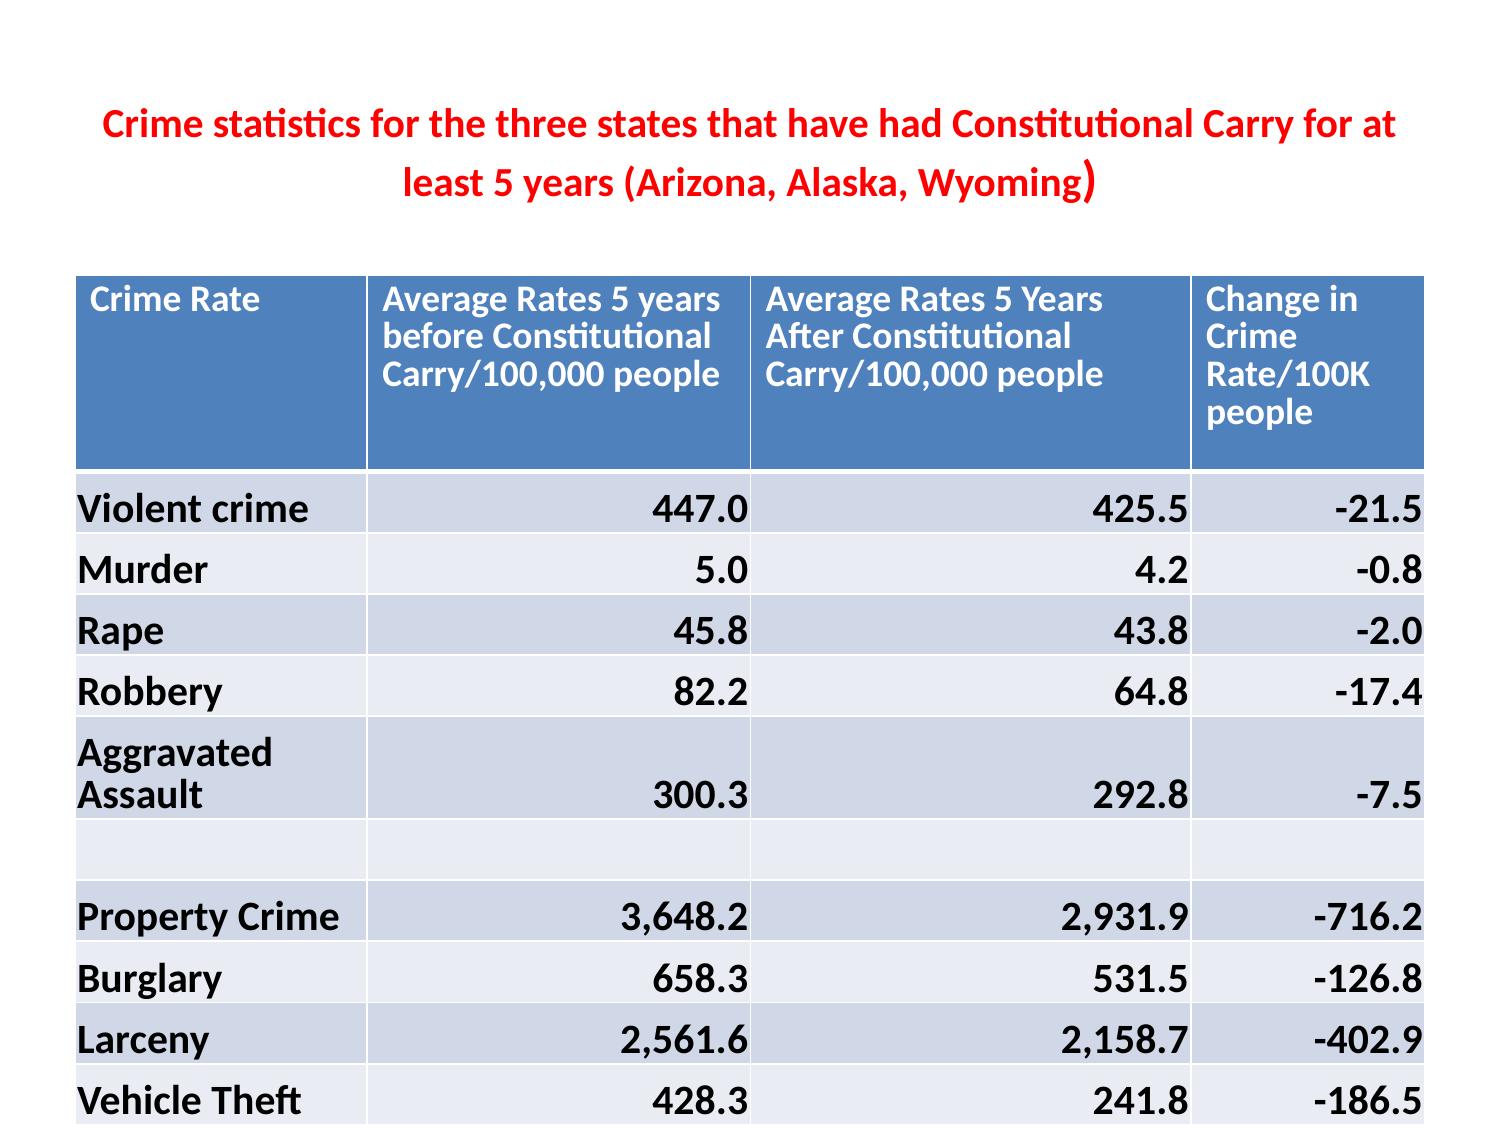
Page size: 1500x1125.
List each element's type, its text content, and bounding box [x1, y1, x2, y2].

table_header Change in Crime Rate/100K people [1192, 276, 1424, 469]
table_cell 292.8 [751, 717, 1190, 818]
table_cell -21.5 [1192, 474, 1424, 532]
table_cell 300.3 [368, 717, 750, 818]
table_cell 64.8 [751, 656, 1190, 715]
table_cell -186.5 [1192, 1065, 1424, 1124]
table_cell 531.5 [751, 942, 1190, 1002]
table_cell Aggravated Assault [76, 717, 366, 818]
table_cell [1192, 820, 1424, 879]
table_cell -402.9 [1192, 1003, 1424, 1063]
table_cell 2,931.9 [751, 881, 1190, 940]
table_cell 5.0 [368, 534, 750, 593]
table_cell -7.5 [1192, 717, 1424, 818]
table_cell 4.2 [751, 534, 1190, 593]
table_cell 658.3 [368, 942, 750, 1002]
table_cell 2,561.6 [368, 1003, 750, 1063]
table_cell 3,648.2 [368, 881, 750, 940]
table_cell 43.8 [751, 595, 1190, 654]
table_cell [368, 820, 750, 879]
table_cell Rape [76, 595, 366, 654]
table_cell -17.4 [1192, 656, 1424, 715]
table_cell Property Crime [76, 881, 366, 940]
table_cell Robbery [76, 656, 366, 715]
table_cell 447.0 [368, 474, 750, 532]
table_cell Violent crime [76, 474, 366, 532]
table_cell Murder [76, 534, 366, 593]
table_cell [76, 820, 366, 879]
table_cell 2,158.7 [751, 1003, 1190, 1063]
table_cell 241.8 [751, 1065, 1190, 1124]
table_header Average Rates 5 years before Constitutional Carry/100,000 people [368, 276, 750, 469]
table_cell 428.3 [368, 1065, 750, 1124]
table_cell 45.8 [368, 595, 750, 654]
table_header Crime Rate [76, 276, 366, 469]
table_cell -126.8 [1192, 942, 1424, 1002]
table_cell -2.0 [1192, 595, 1424, 654]
table_cell 425.5 [751, 474, 1190, 532]
table_header Average Rates 5 Years After Constitutional Carry/100,000 people [751, 276, 1190, 469]
table_cell Vehicle Theft [76, 1065, 366, 1124]
table_cell 82.2 [368, 656, 750, 715]
table_cell Burglary [76, 942, 366, 1002]
title Crime statistics for the three states that have had Constitutional Carry for at least 5 years (Arizona, Alaska, Wyoming) [75, 87, 1425, 275]
table_cell -716.2 [1192, 881, 1424, 940]
table_cell Larceny [76, 1003, 366, 1063]
table_cell -0.8 [1192, 534, 1424, 593]
table_cell [751, 820, 1190, 879]
